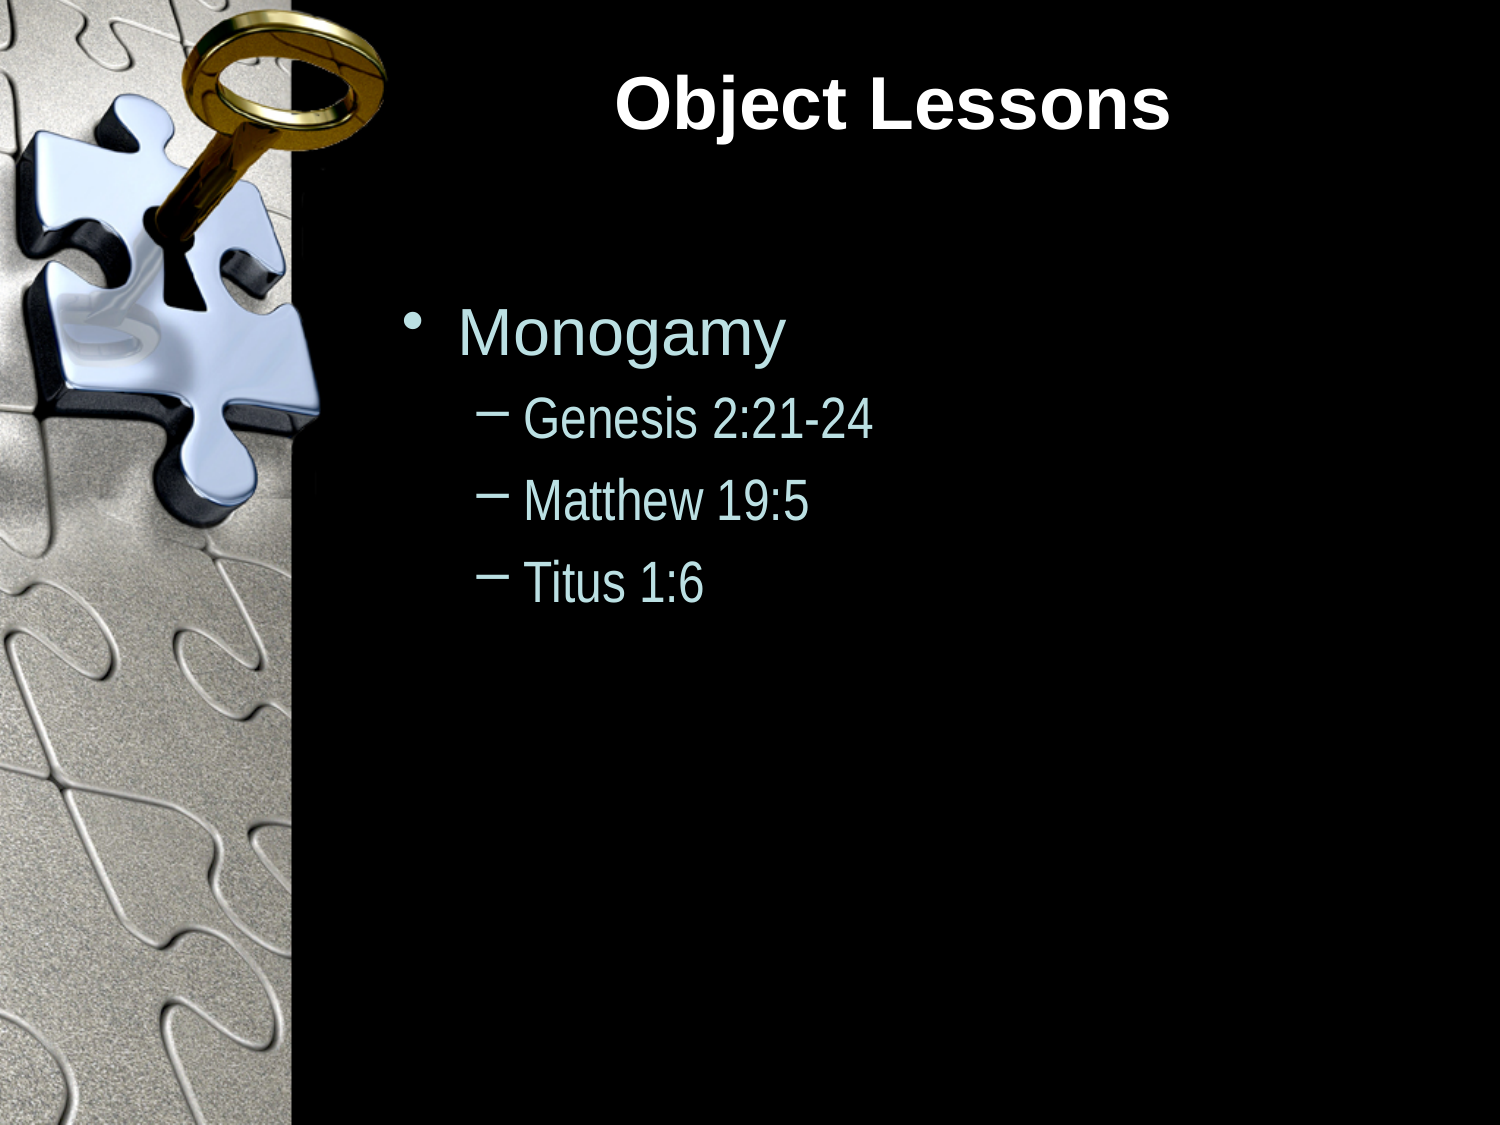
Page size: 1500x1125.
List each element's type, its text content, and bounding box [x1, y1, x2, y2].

picture [0, 0, 1500, 1125]
title Object Lessons [299, 24, 1488, 176]
list Monogamy Genesis 2:21-24 Matthew 19:5 Titus 1:6 [386, 281, 1389, 1036]
